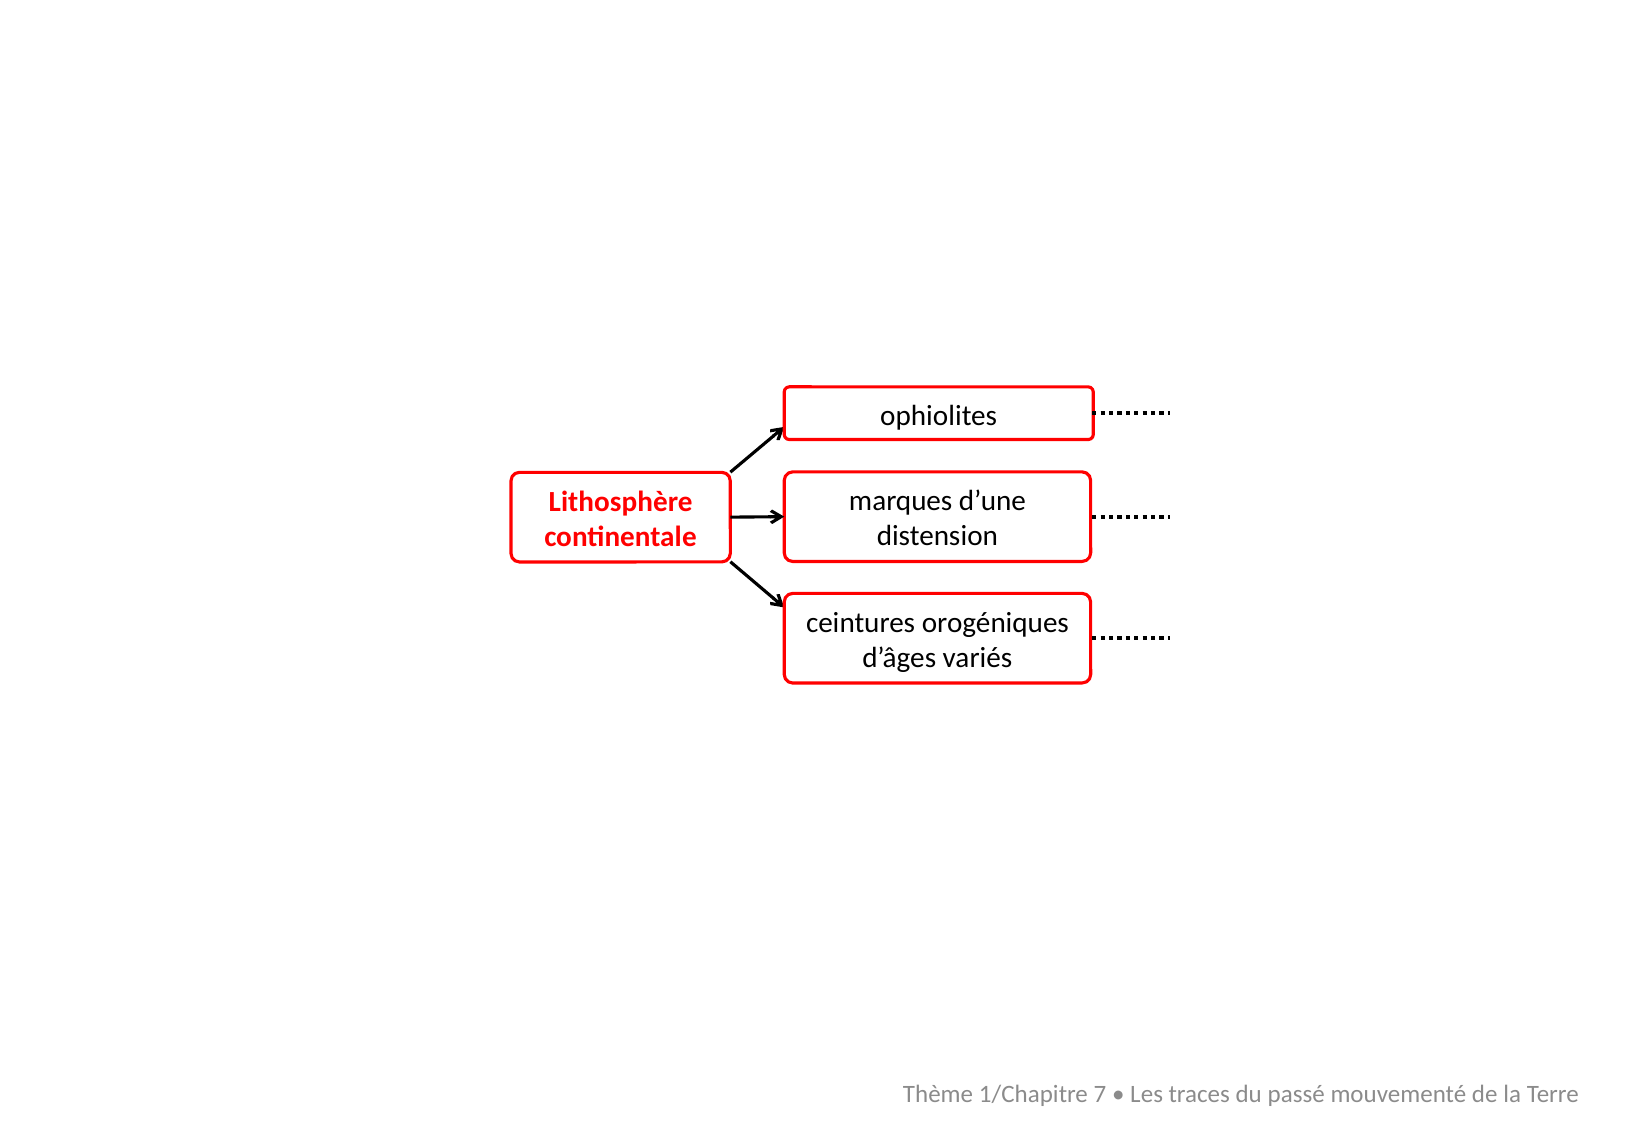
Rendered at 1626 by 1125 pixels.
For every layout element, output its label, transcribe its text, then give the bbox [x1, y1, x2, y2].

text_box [730, 426, 785, 473]
text_box Lithosphère continentale [511, 472, 731, 562]
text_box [730, 561, 785, 608]
footer Thème 1/Chapitre 7 • Les traces du passé mouvementé de la Terre [0, 1071, 1625, 1125]
text_box ophiolites [784, 386, 1094, 440]
text_box ceintures orogéniques d’âges variés [784, 593, 1091, 684]
text_box marques d’une distension [784, 471, 1091, 562]
